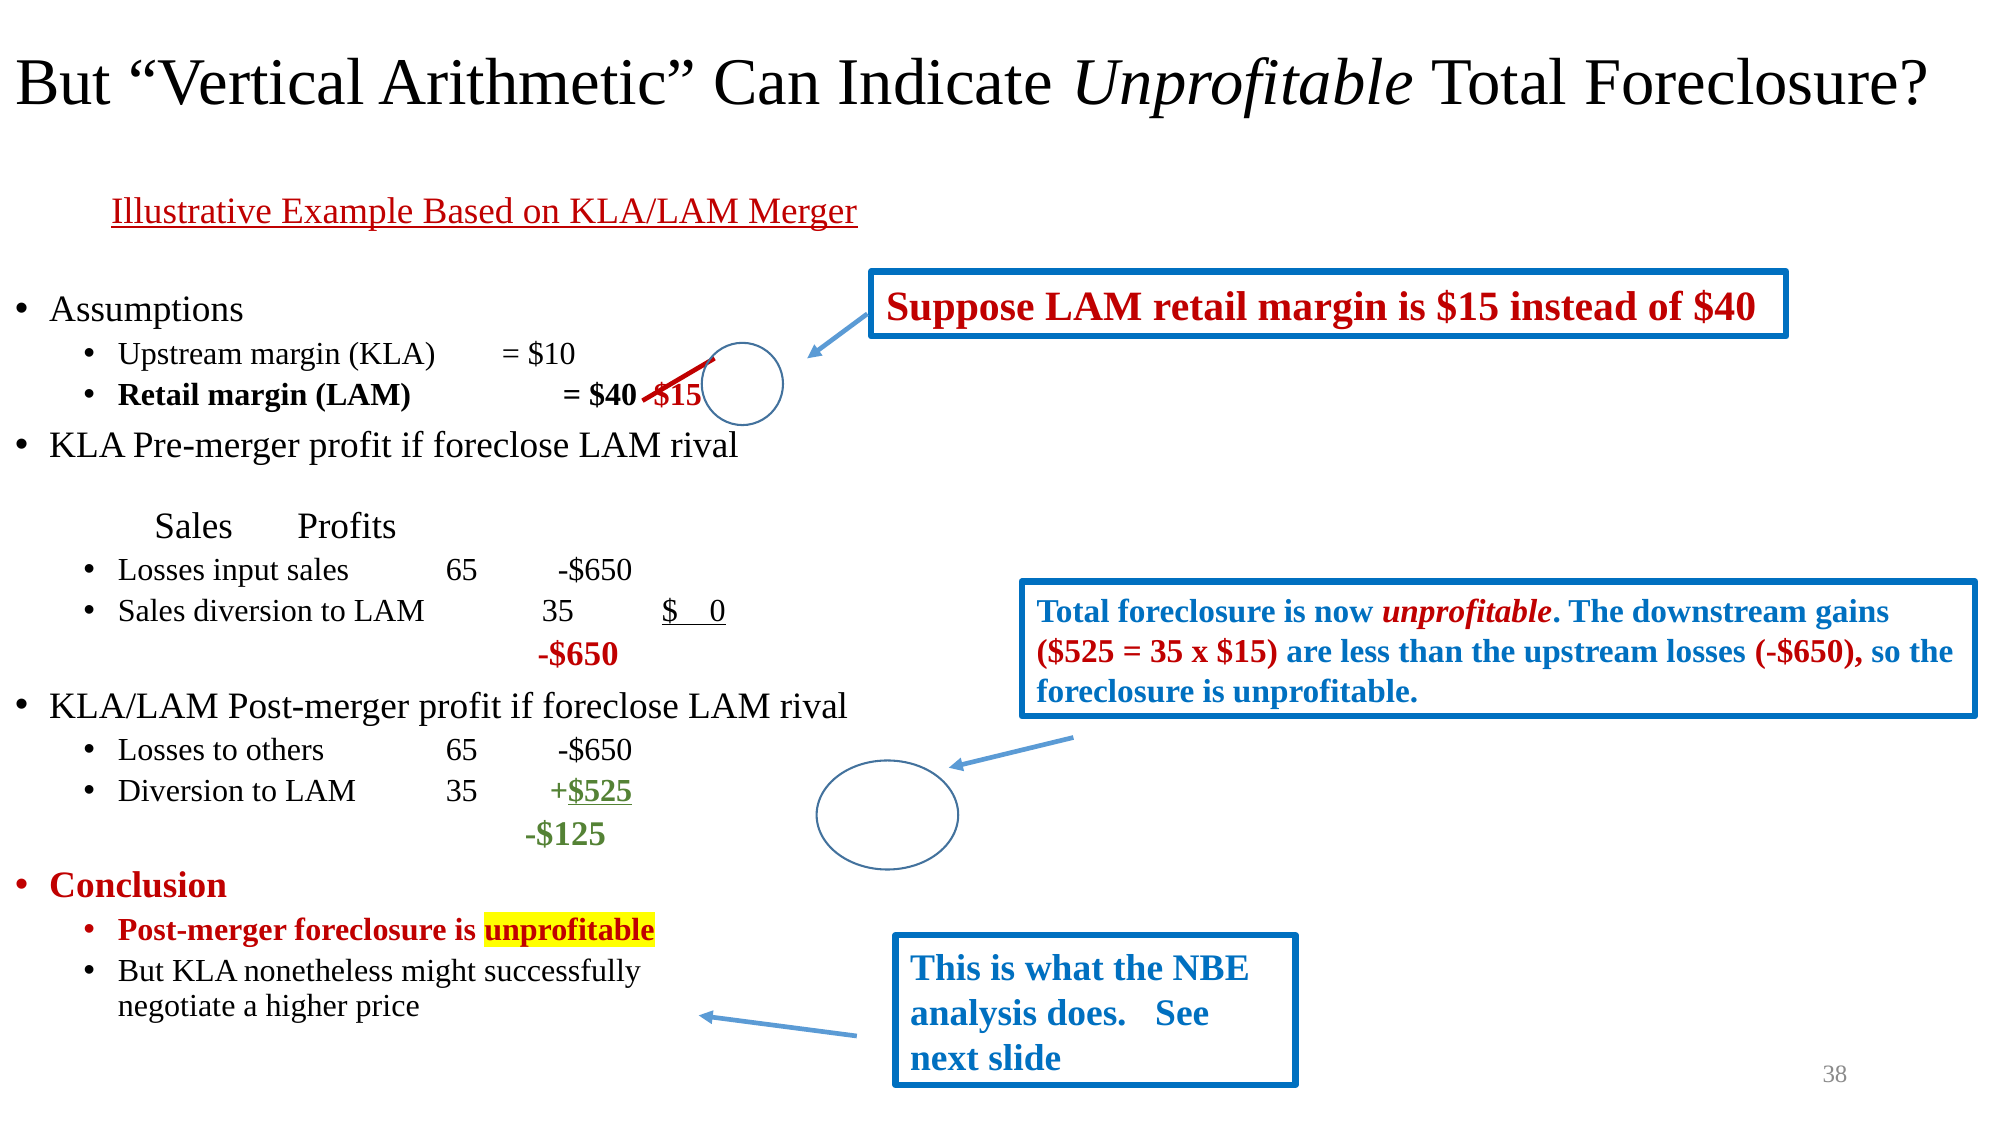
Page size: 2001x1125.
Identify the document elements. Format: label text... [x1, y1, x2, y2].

text_box This is what the NBE analysis does. See next slide [895, 935, 1296, 1085]
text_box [698, 1015, 857, 1037]
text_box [642, 358, 715, 401]
slide_number 38 [1412, 1042, 1863, 1103]
text_box Total foreclosure is now unprofitable. The downstream gains ($525 = 35 x $15) are less than the upstream losses (-$650), so the foreclosure is unprofitable. [1021, 581, 1975, 716]
list Illustrative Example Based on KLA/LAM Merger Assumptions Upstream margin (KLA) = $10 Retail margin (LAM) = $40 $15 KLA Pre-merger profit if foreclose LAM rival Sales Profits Losses input sales 65 -$650 Sales diversion to LAM 35 $ 0 -$650 KLA/LAM Post-merger profit if foreclose LAM rival Losses to others 65 -$650 Diversion to LAM 35 +$525 -$125 Conclusion Post-merger foreclosure is unprofitable But KLA nonetheless might successfully negotiate a higher price [0, 184, 1144, 1043]
text_box Suppose LAM retail margin is $15 instead of $40 [871, 271, 1787, 337]
text_box [704, 341, 785, 427]
text_box [815, 759, 960, 871]
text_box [948, 737, 1074, 768]
title But “Vertical Arithmetic” Can Indicate Unprofitable Total Foreclosure? [0, 86, 1975, 223]
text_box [807, 313, 868, 359]
